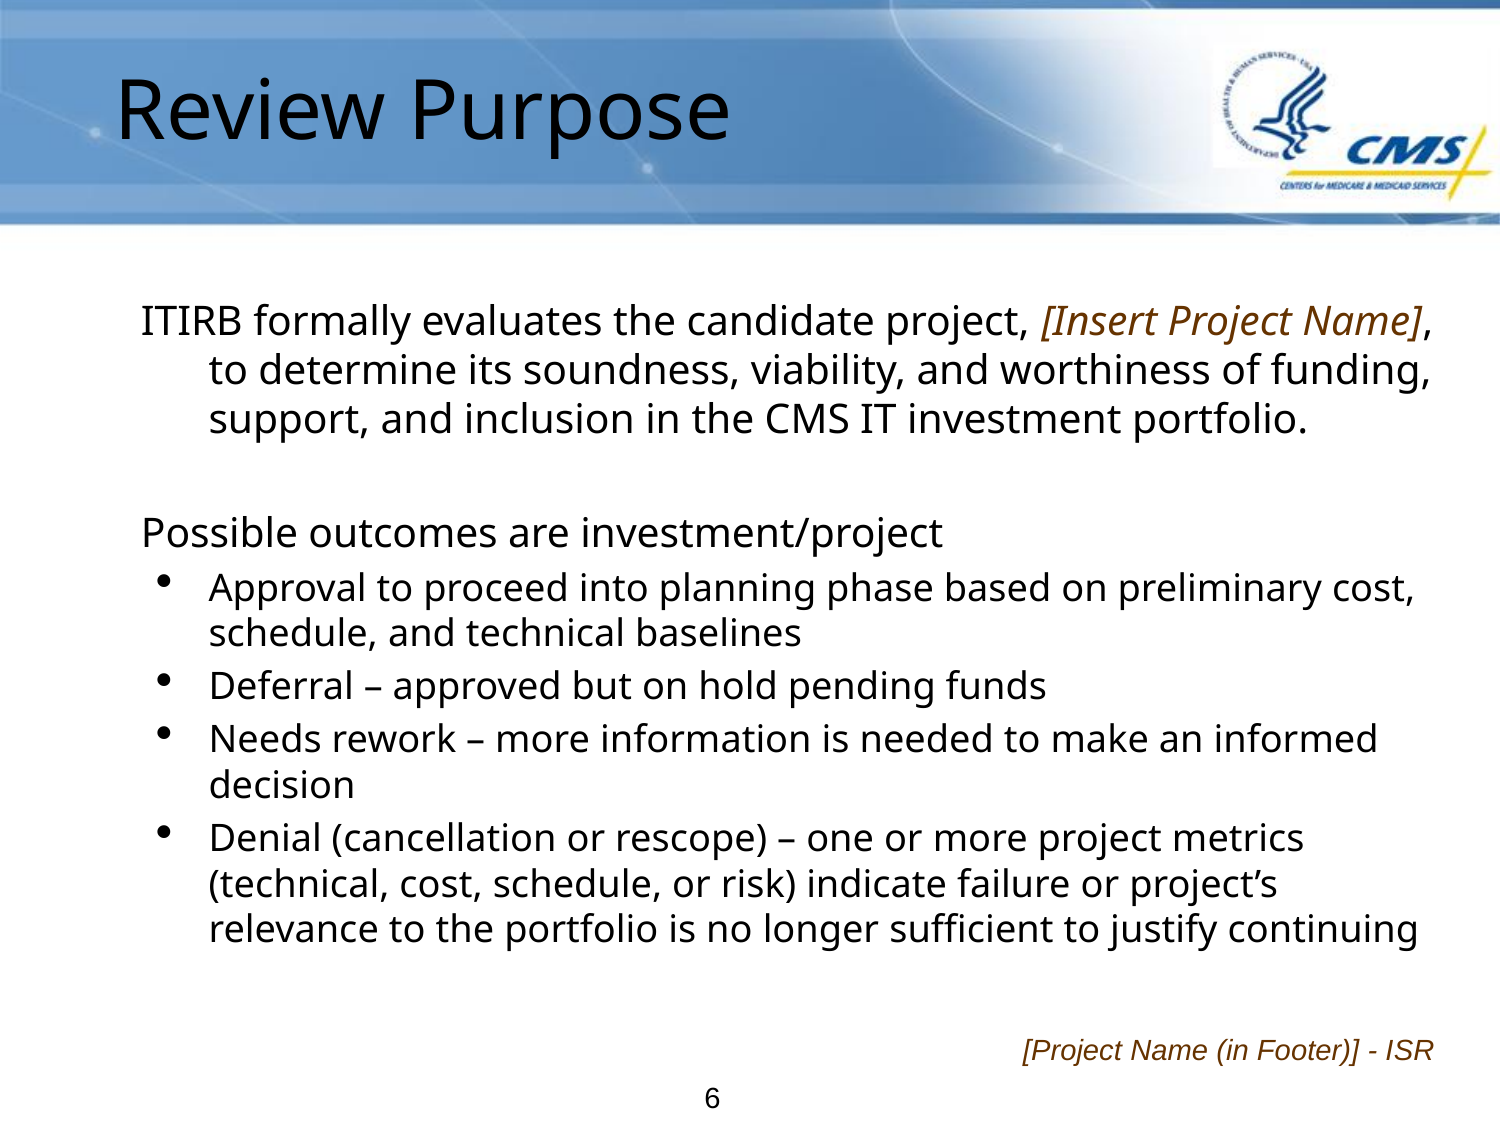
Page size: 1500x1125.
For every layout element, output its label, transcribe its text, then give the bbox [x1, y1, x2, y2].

slide_number 6 [537, 1071, 888, 1125]
footer [Project Name (in Footer)] - ISR [912, 1023, 1451, 1103]
text_box ITIRB formally evaluates the candidate project, [Insert Project Name], to determine its soundness, viability, and worthiness of funding, support, and inclusion in the CMS IT investment portfolio. Possible outcomes are investment/project Approval to proceed into planning phase based on preliminary cost, schedule, and technical baselines Deferral – approved but on hold pending funds Needs rework – more information is needed to make an informed decision Denial (cancellation or rescope) – one or more project metrics (technical, cost, schedule, or risk) indicate failure or project’s relevance to the portfolio is no longer sufficient to justify continuing [75, 287, 1450, 1030]
picture [0, 0, 1500, 1125]
text_box Review Purpose [99, 12, 1450, 200]
